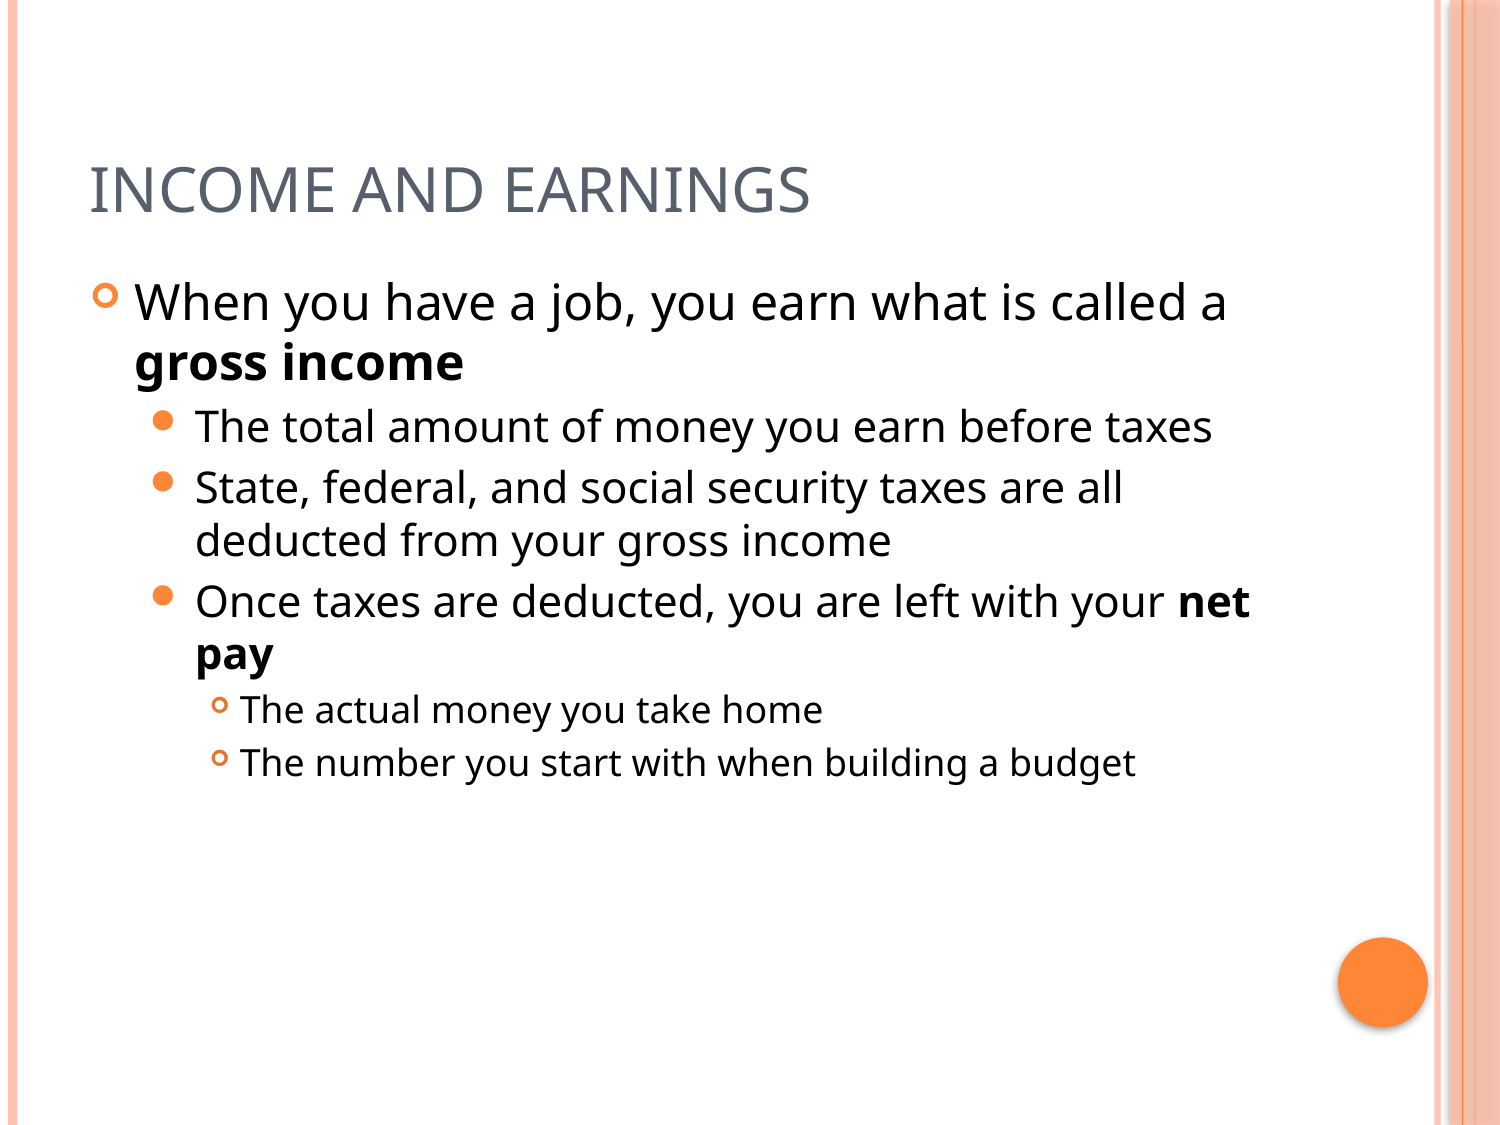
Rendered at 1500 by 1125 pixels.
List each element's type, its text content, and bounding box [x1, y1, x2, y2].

title Income and Earnings [75, 45, 1300, 233]
list When you have a job, you earn what is called a gross income The total amount of money you earn before taxes State, federal, and social security taxes are all deducted from your gross income Once taxes are deducted, you are left with your net pay The actual money you take home The number you start with when building a budget [75, 262, 1300, 1062]
